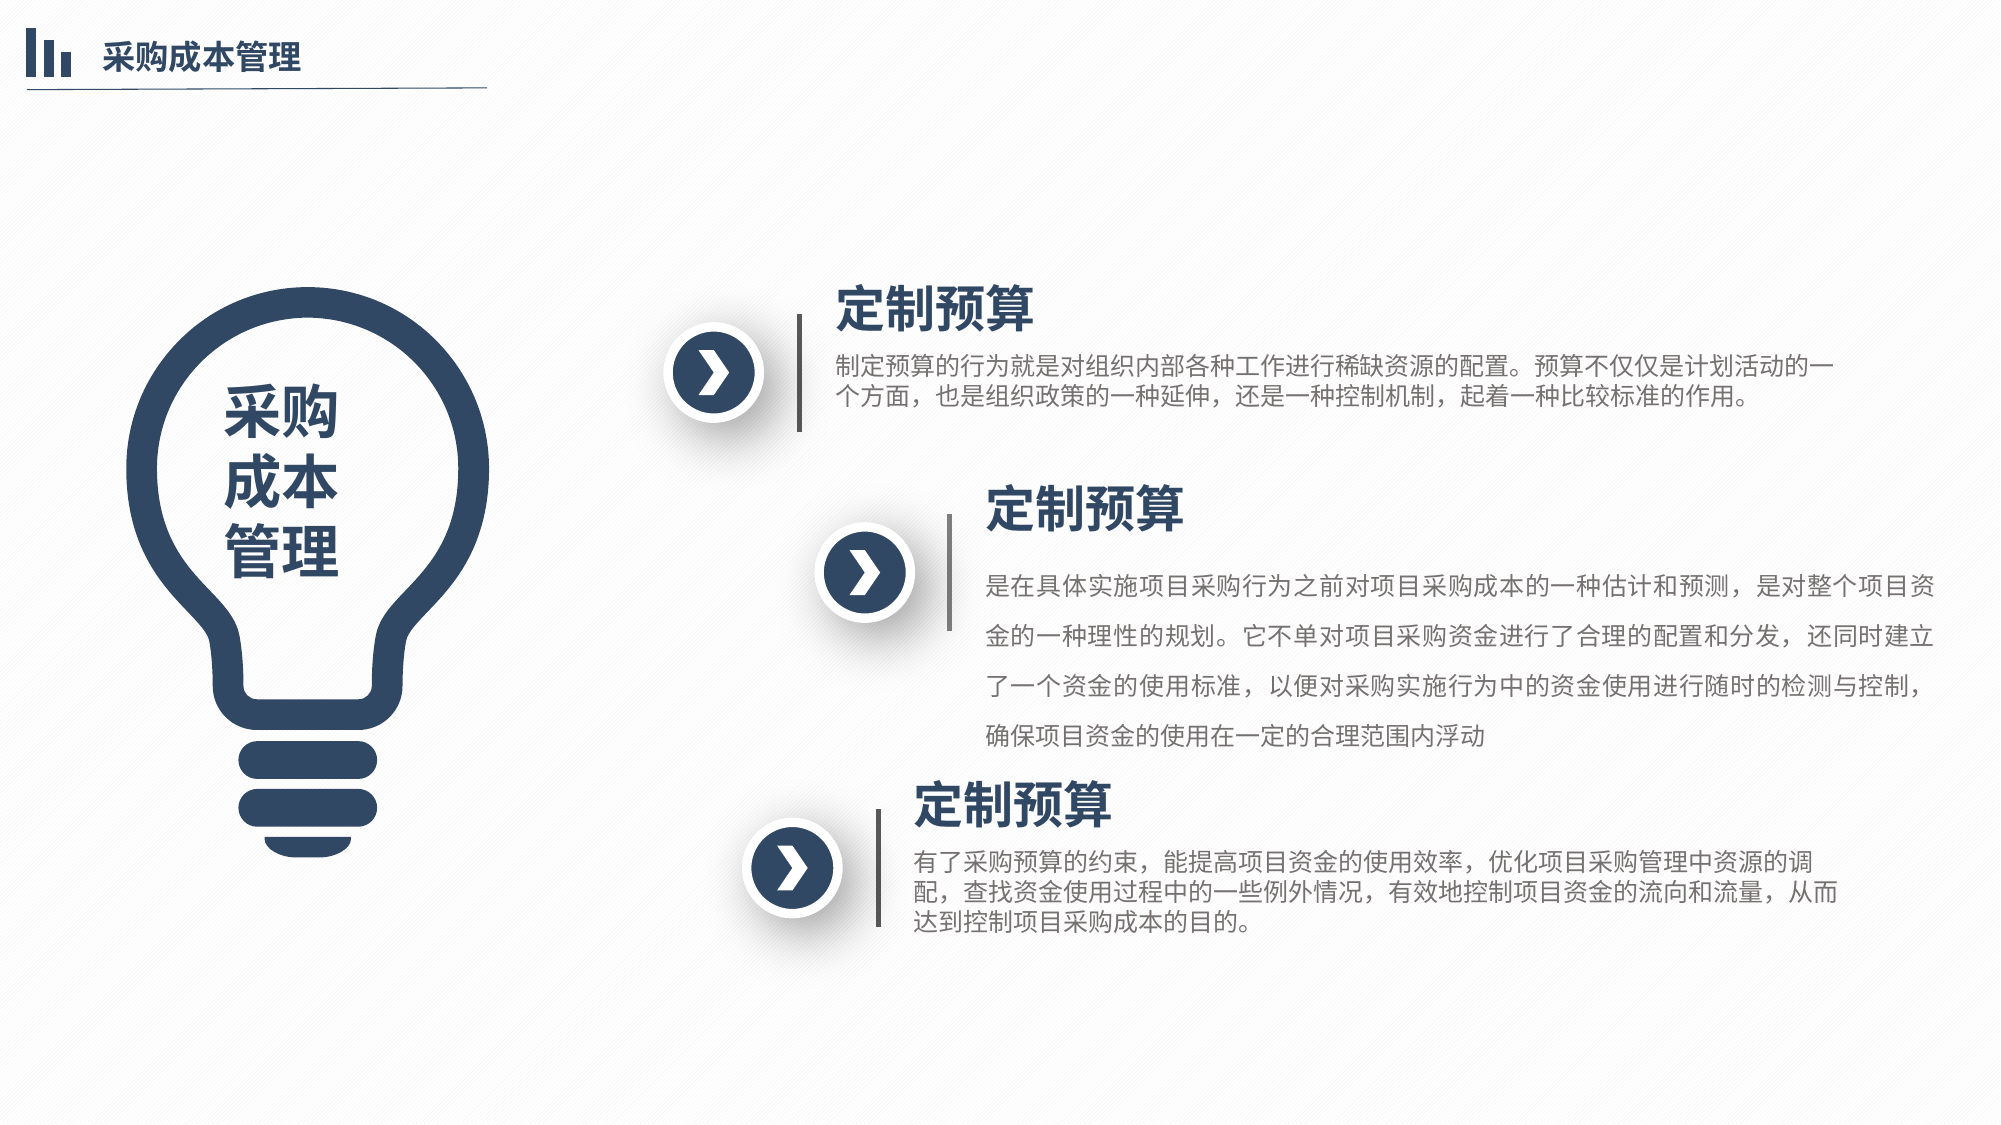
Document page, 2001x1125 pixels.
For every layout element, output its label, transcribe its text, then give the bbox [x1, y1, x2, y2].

text_box 定制预算 [970, 470, 1469, 545]
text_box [819, 526, 911, 619]
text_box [746, 822, 838, 914]
text_box 定制预算 [820, 270, 1319, 345]
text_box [126, 262, 490, 858]
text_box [26, 29, 488, 90]
text_box 制定预算的行为就是对组织内部各种工作进行稀缺资源的配置。预算不仅仅是计划活动的一个方面，也是组织政策的一种延伸，还是一种控制机制，起着一种比较标准的作用。 [820, 343, 1858, 418]
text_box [668, 326, 760, 419]
text_box 有了采购预算的约束，能提高项目资金的使用效率，优化项目采购管理中资源的调配，查找资金使用过程中的一些例外情况，有效地控制项目资金的流向和流量，从而达到控制项目采购成本的目的。 [899, 838, 1858, 944]
text_box 定制预算 [899, 765, 1397, 841]
text_box 是在具体实施项目采购行为之前对项目采购成本的一种估计和预测，是对整个项目资金的一种理性的规划。它不单对项目采购资金进行了合理的配置和分发，还同时建立了一个资金的使用标准，以便对采购实施行为中的资金使用进行随时的检测与控制，确保项目资金的使用在一定的合理范围内浮动 [970, 543, 1950, 759]
